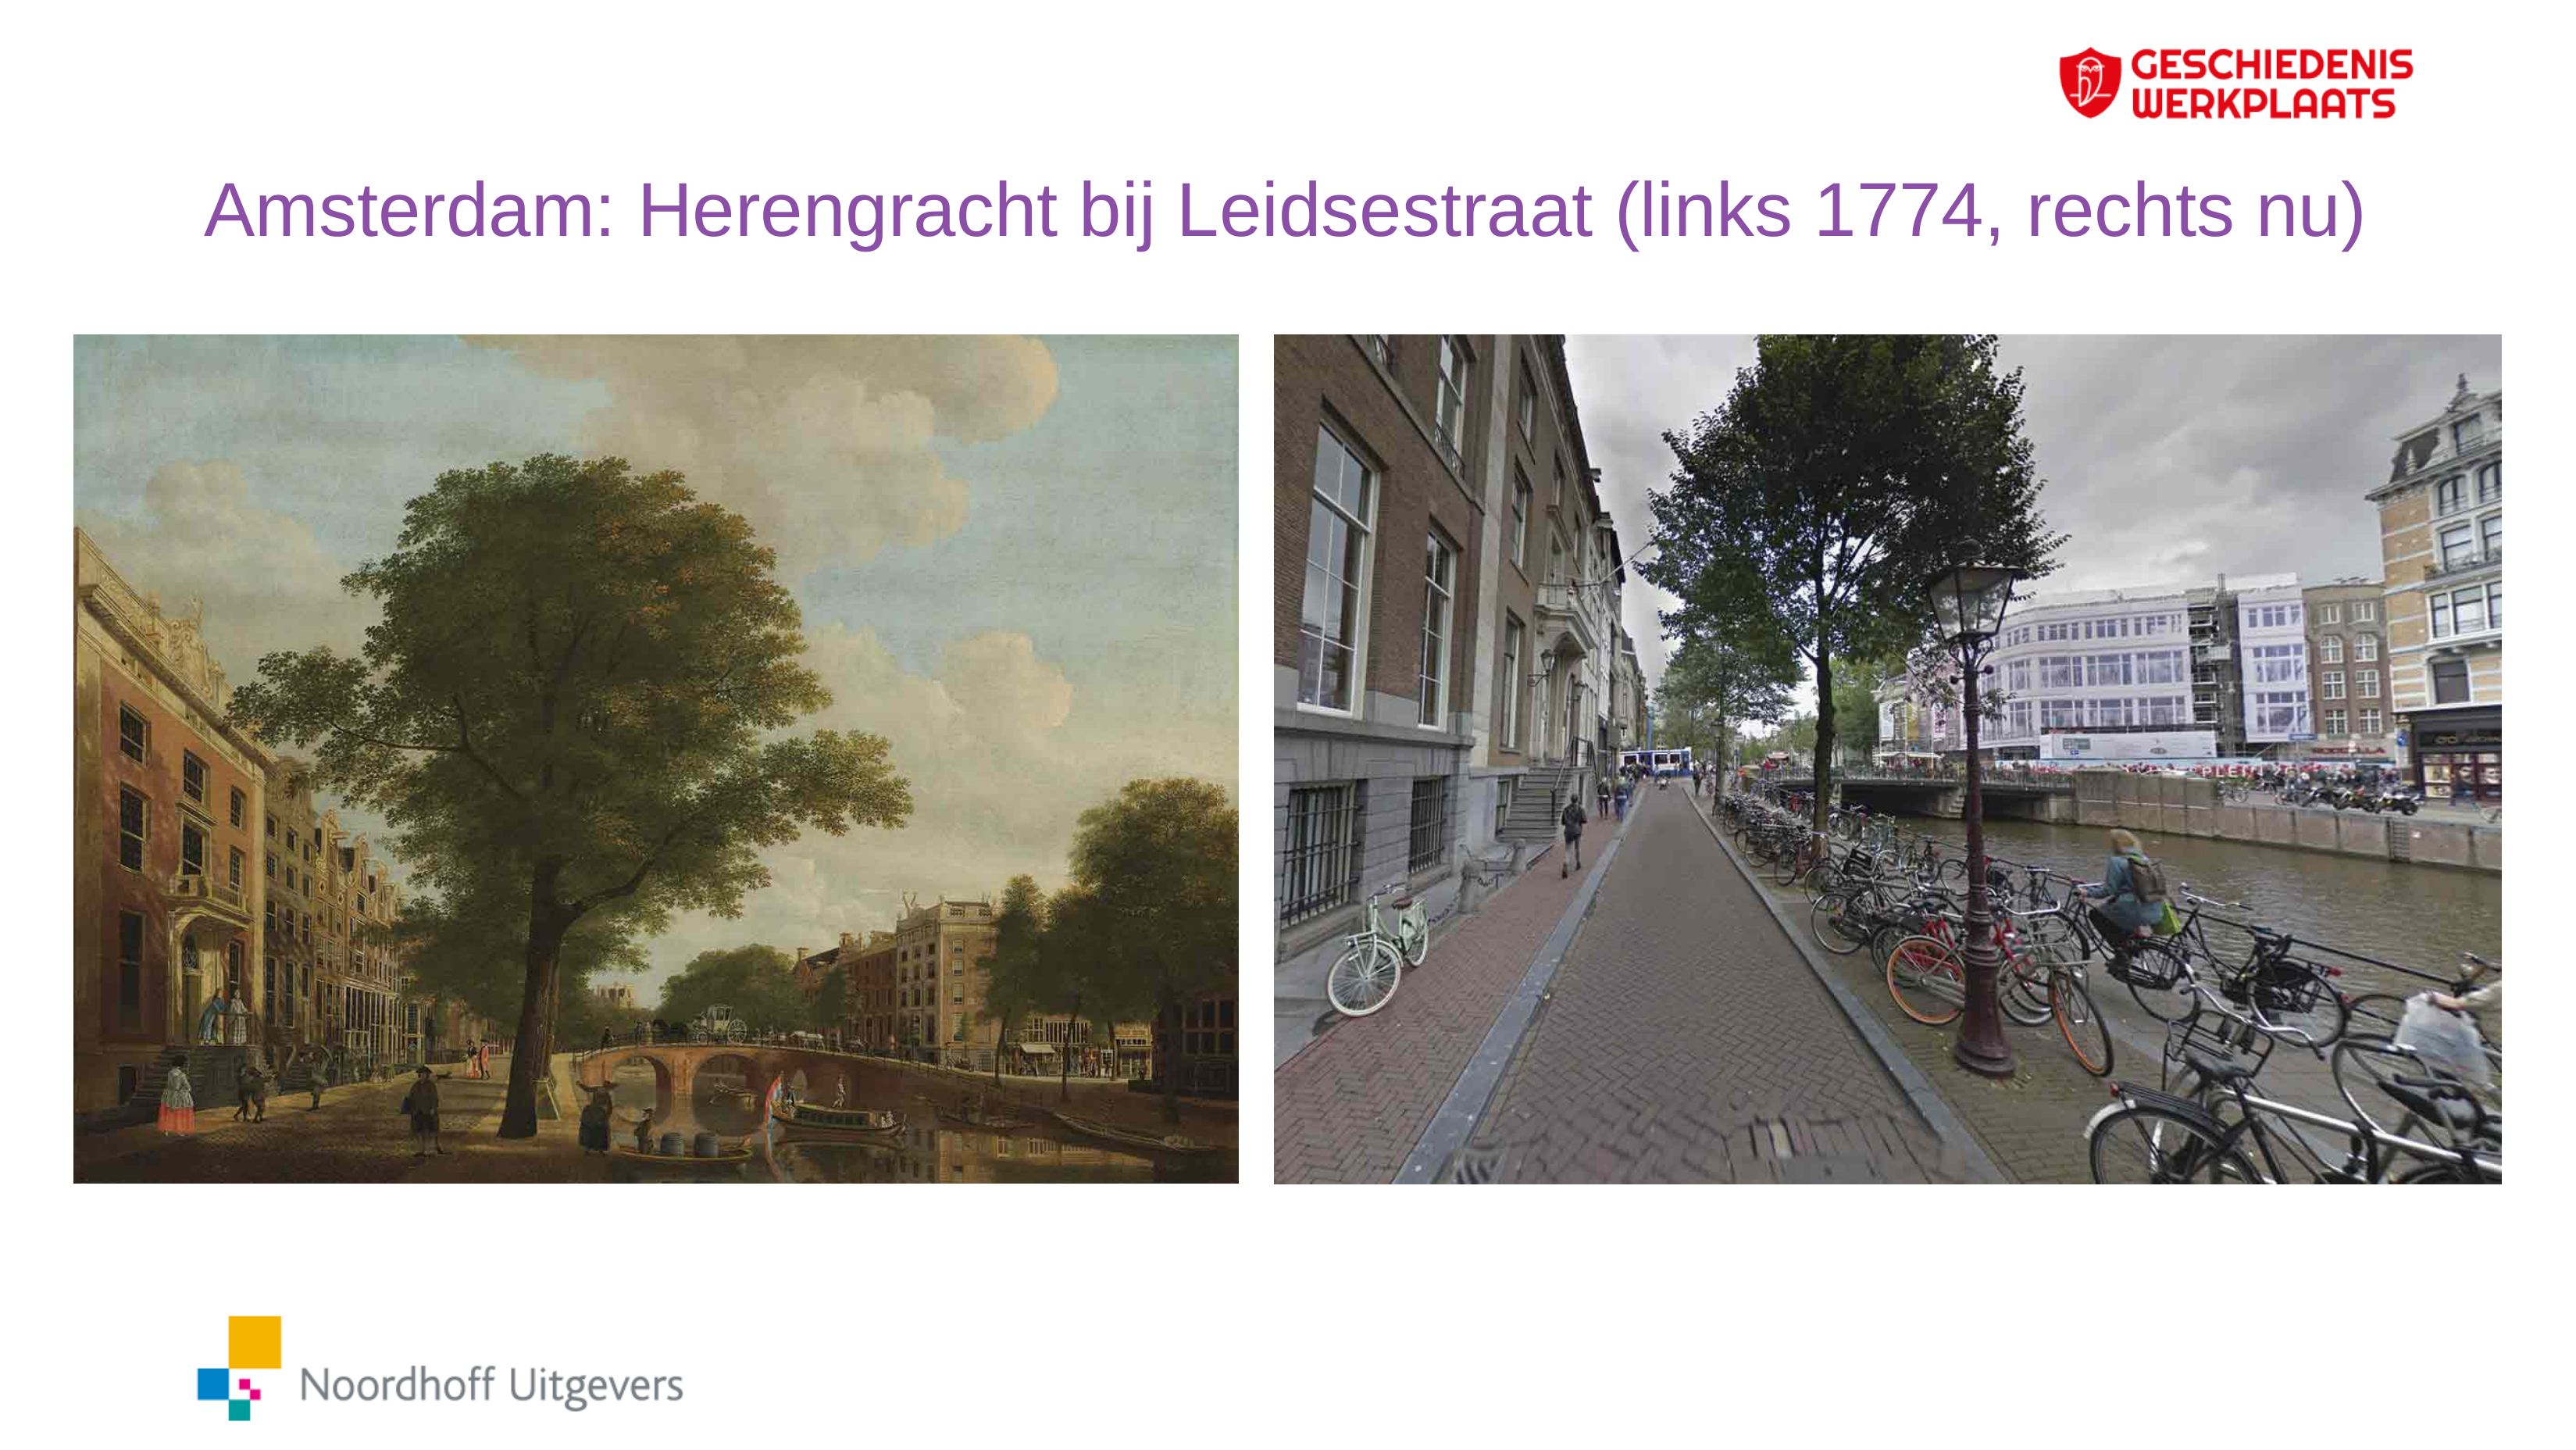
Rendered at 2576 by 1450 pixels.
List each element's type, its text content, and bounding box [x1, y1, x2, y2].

picture [1610, 0, 2576, 161]
picture [159, 1288, 802, 1449]
title Amsterdam: Herengracht bij Leidsestraat (links 1774, rechts nu) [159, 159, 2416, 266]
picture [1274, 334, 2503, 1184]
picture [73, 334, 1239, 1184]
